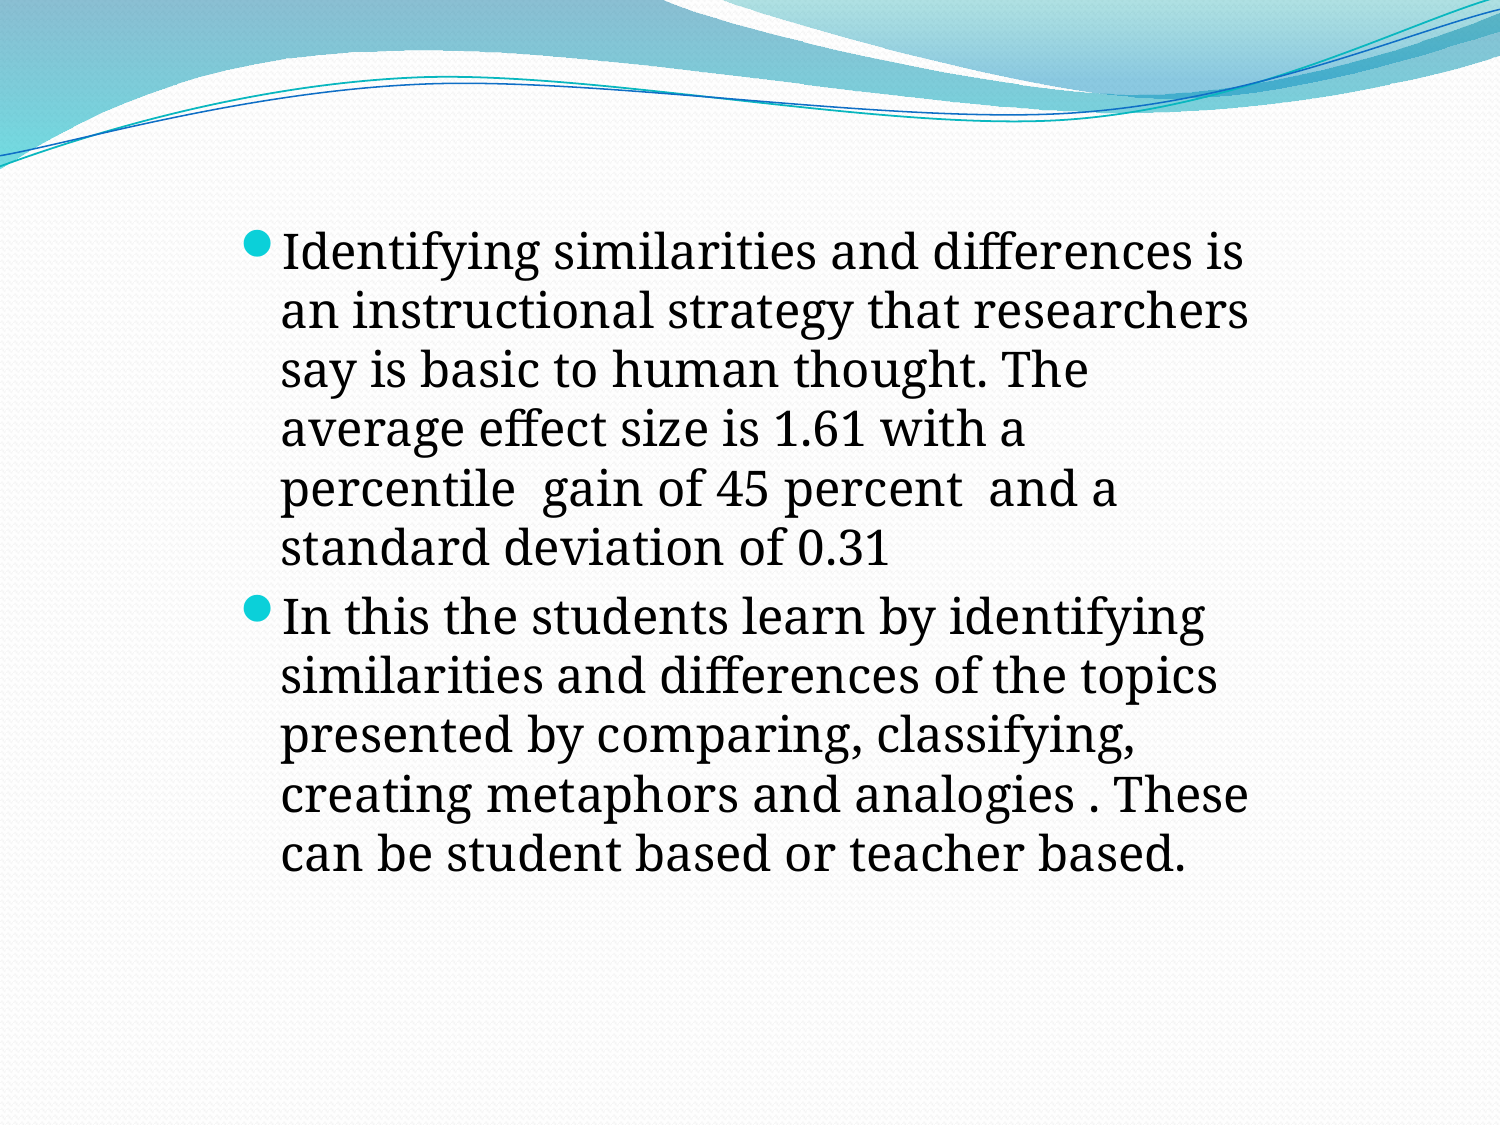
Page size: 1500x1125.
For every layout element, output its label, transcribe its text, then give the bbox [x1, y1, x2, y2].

list Identifying similarities and differences is an instructional strategy that researchers say is basic to human thought. The average effect size is 1.61 with a percentile gain of 45 percent and a standard deviation of 0.31 In this the students learn by identifying similarities and differences of the topics presented by comparing, classifying, creating metaphors and analogies . These can be student based or teacher based. [225, 212, 1275, 900]
